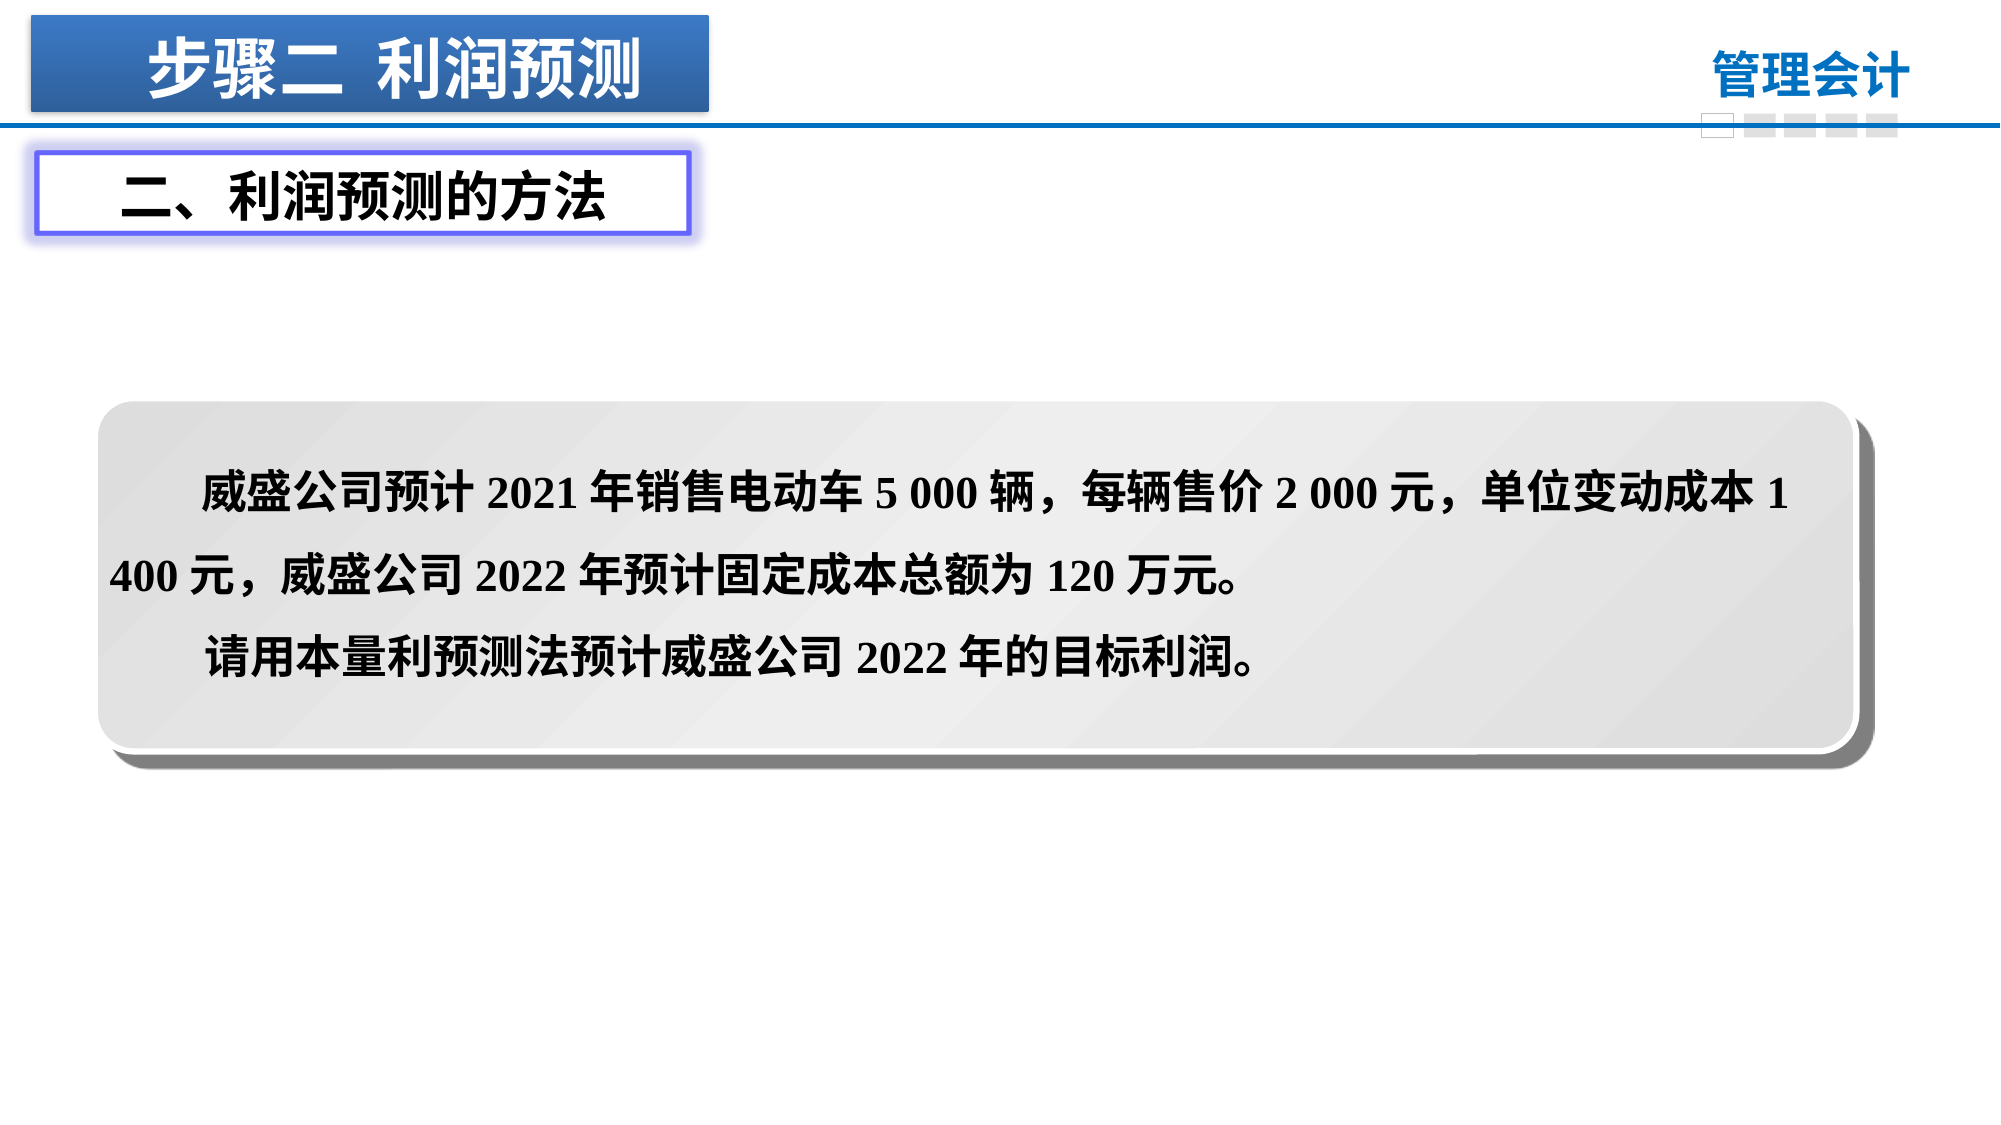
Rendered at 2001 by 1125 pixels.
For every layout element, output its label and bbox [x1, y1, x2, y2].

text_box [94, 397, 1857, 752]
text_box [31, 14, 709, 117]
text_box [7, 125, 719, 261]
